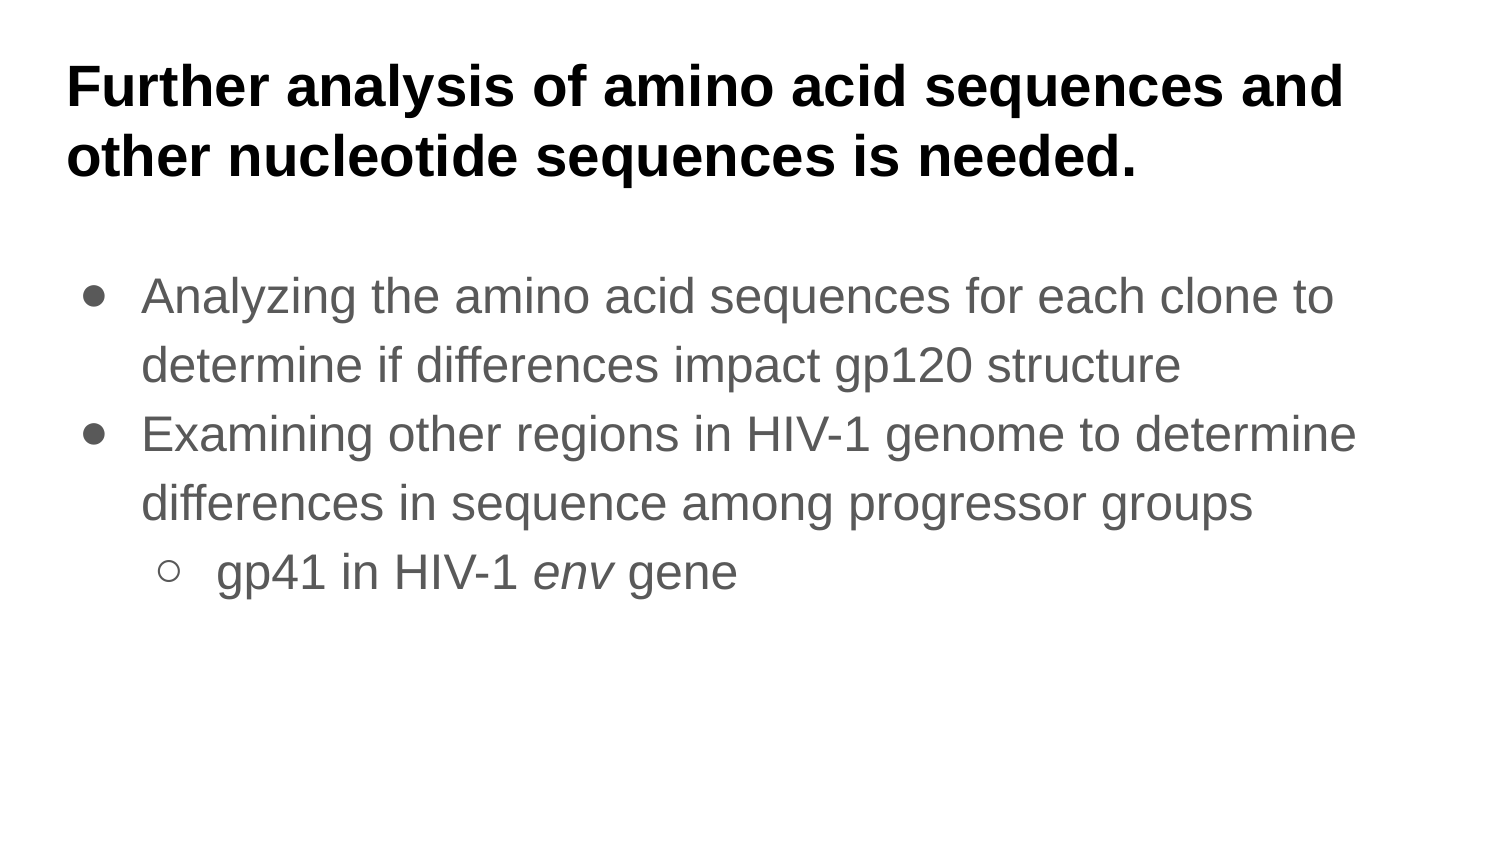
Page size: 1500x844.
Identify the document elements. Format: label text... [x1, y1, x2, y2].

title Further analysis of amino acid sequences and other nucleotide sequences is needed. [51, 33, 1449, 128]
list Analyzing the amino acid sequences for each clone to determine if differences impact gp120 structure Examining other regions in HIV-1 genome to determine differences in sequence among progressor groups gp41 in HIV-1 env gene [51, 239, 1449, 750]
